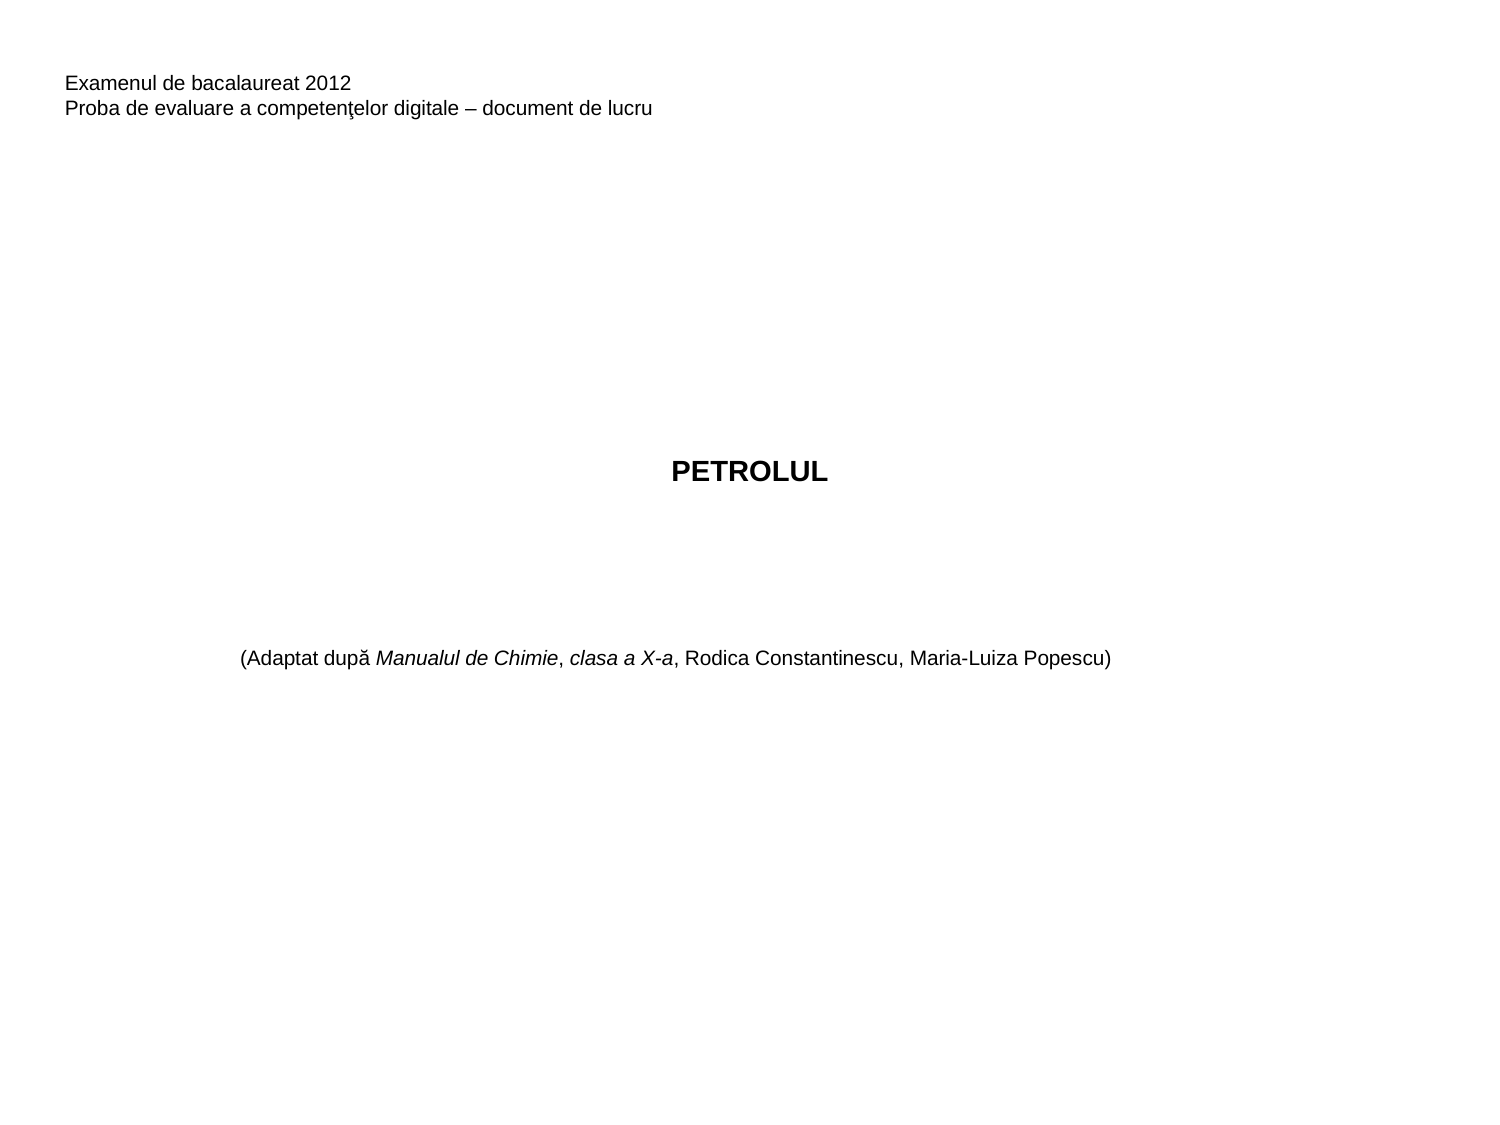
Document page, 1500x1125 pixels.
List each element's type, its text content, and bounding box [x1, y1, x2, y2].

title PETROLUL [112, 349, 1388, 591]
text_box Examenul de bacalaureat 2012 Proba de evaluare a competenţelor digitale – document de lucru [50, 62, 1425, 128]
subtitle (Adaptat după Manualul de Chimie, clasa a X-a, Rodica Constantinescu, Maria-Luiza Popescu) [224, 637, 1351, 926]
